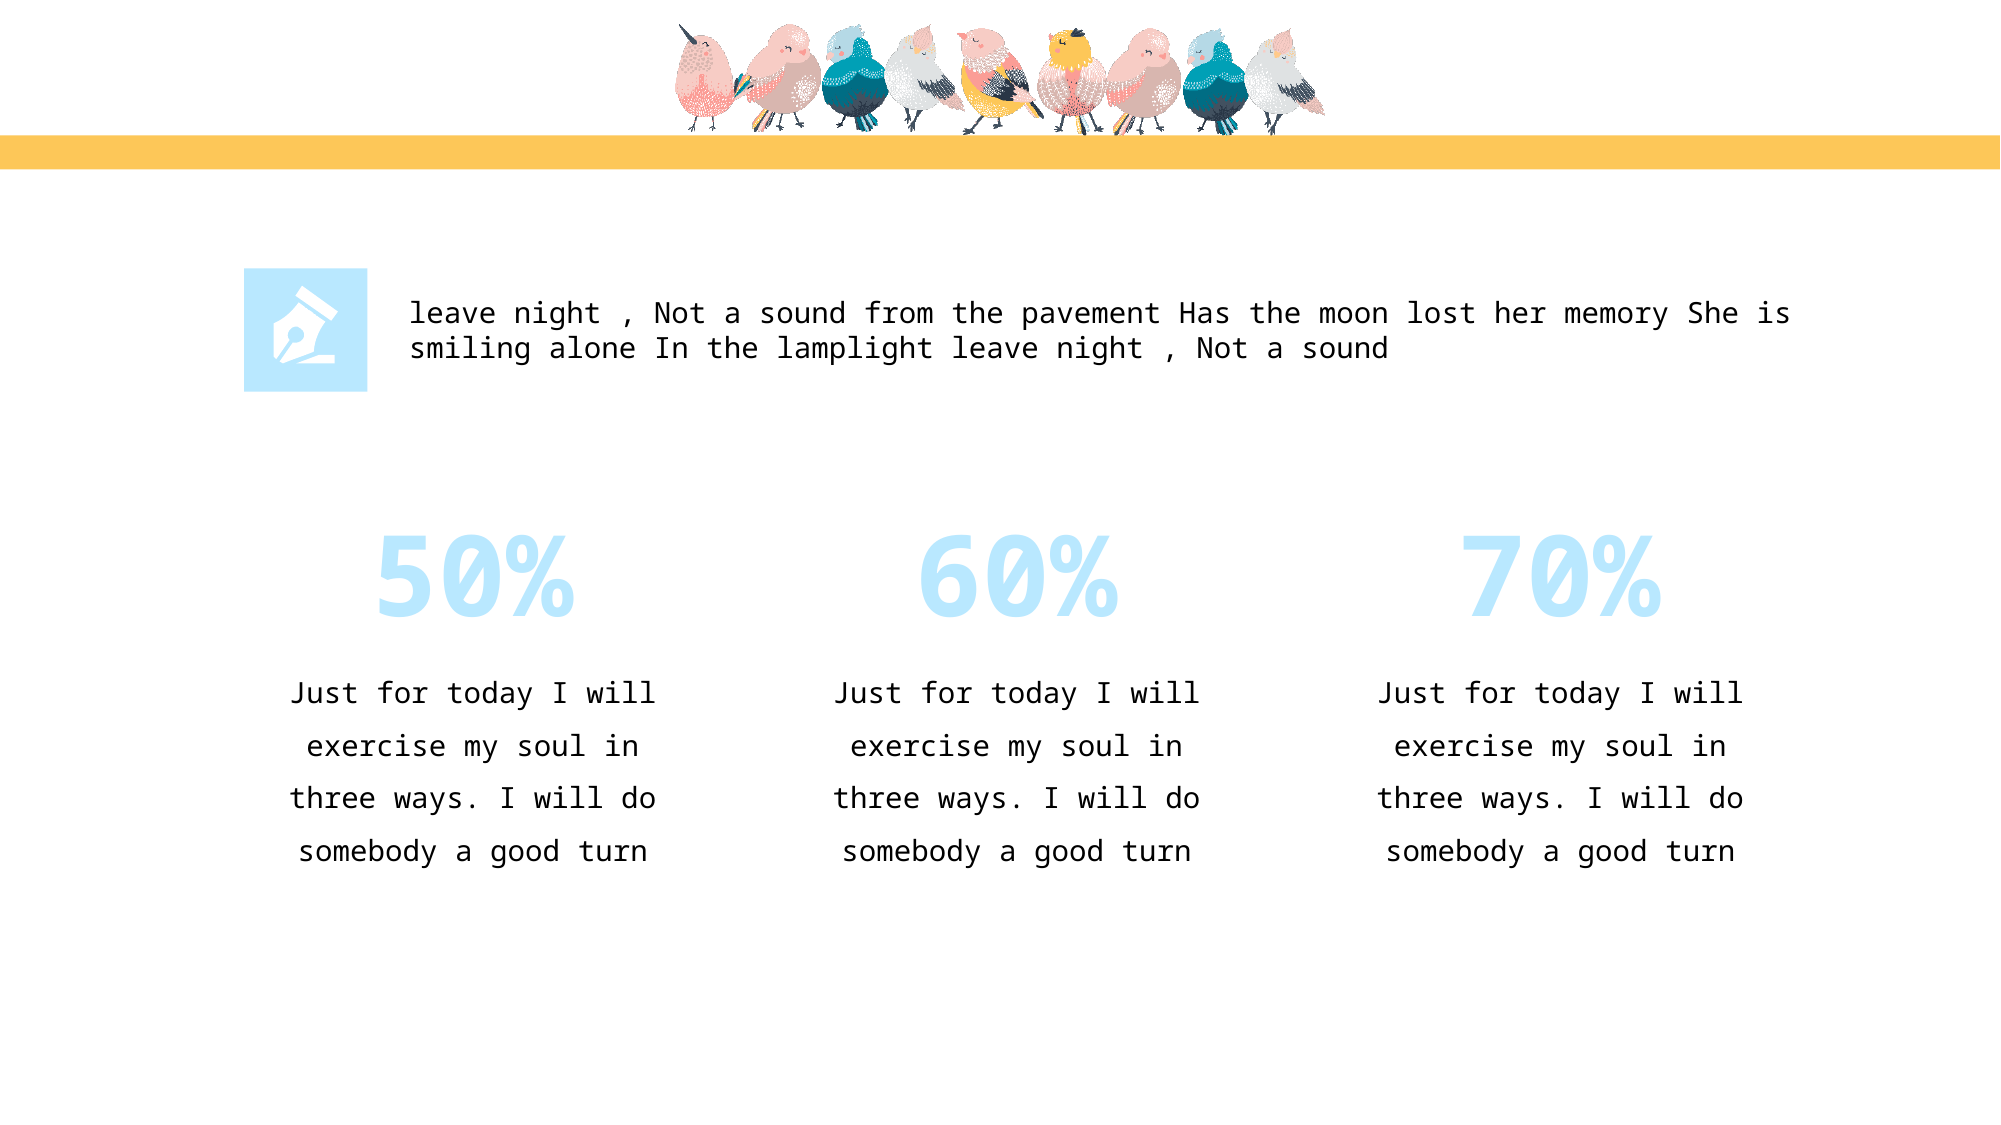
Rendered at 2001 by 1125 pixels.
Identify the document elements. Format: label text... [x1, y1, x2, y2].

text_box 50% [225, 496, 721, 647]
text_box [674, 24, 1325, 136]
text_box Just for today I will exercise my soul in three ways. I will do somebody a good turn [244, 650, 702, 875]
text_box 70% [1312, 496, 1808, 647]
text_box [244, 268, 368, 392]
text_box Just for today I will exercise my soul in three ways. I will do somebody a good turn [1331, 650, 1789, 875]
text_box [0, 134, 2000, 171]
text_box Just for today I will exercise my soul in three ways. I will do somebody a good turn [787, 650, 1246, 875]
text_box 60% [769, 496, 1264, 647]
text_box leave night , Not a sound from the pavement Has the moon lost her memory She is smiling alone In the lamplight leave night , Not a sound [393, 287, 1808, 372]
